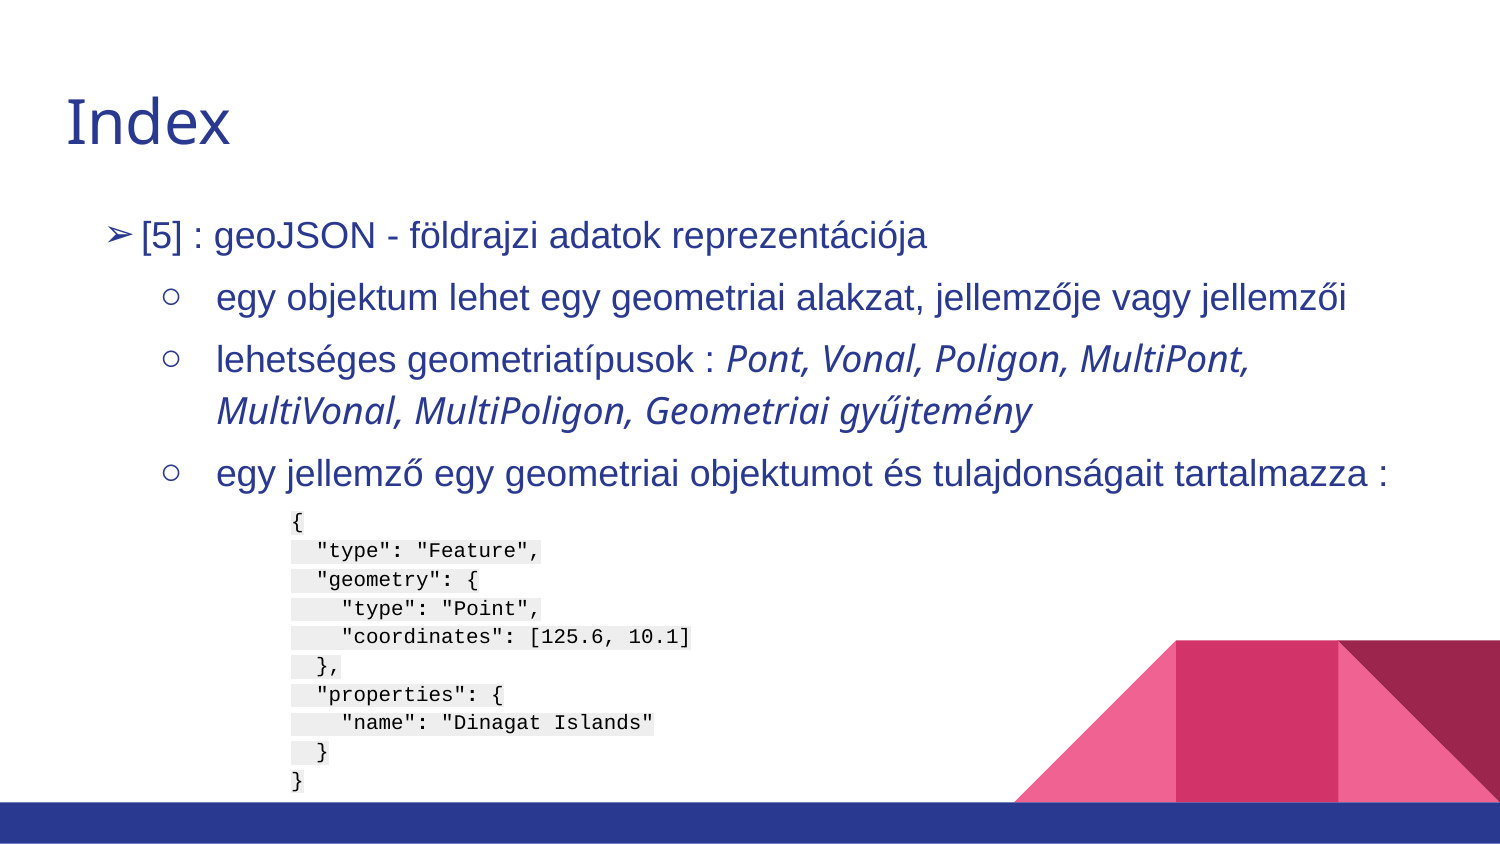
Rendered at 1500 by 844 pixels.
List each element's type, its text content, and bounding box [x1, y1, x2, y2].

list [5] : geoJSON - földrajzi adatok reprezentációja egy objektum lehet egy geometriai alakzat, jellemzője vagy jellemzői lehetséges geometriatípusok : Pont, Vonal, Poligon, MultiPont, MultiVonal, MultiPoligon, Geometriai gyűjtemény egy jellemző egy geometriai objektumot és tulajdonságait tartalmazza : { "type": "Feature", "geometry": { "type": "Point", "coordinates": [125.6, 10.1] }, "properties": { "name": "Dinagat Islands" } } [51, 189, 1449, 814]
title Index [51, 67, 1449, 167]
